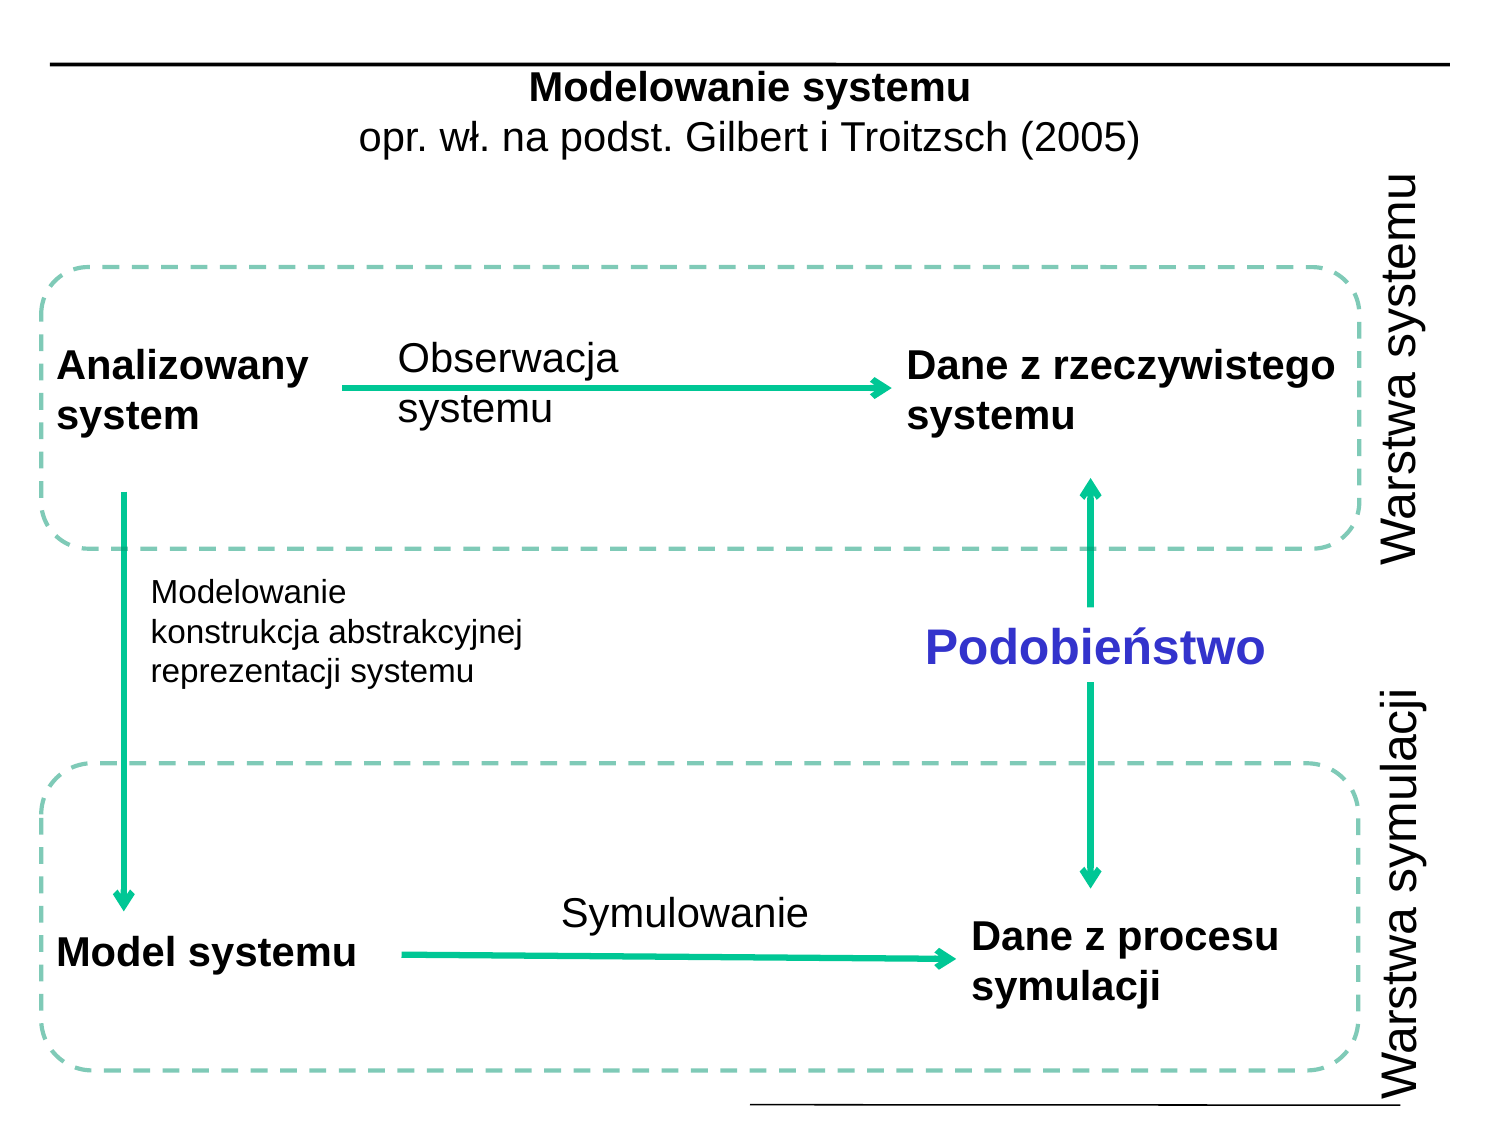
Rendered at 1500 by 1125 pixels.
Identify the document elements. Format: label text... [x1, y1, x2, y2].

text_box [39, 761, 1359, 1073]
title Modelowanie systemu opr. wł. na podst. Gilbert i Troitzsch (2005) [95, 25, 1405, 195]
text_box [401, 954, 957, 960]
text_box Podobieństwo [874, 607, 1086, 682]
text_box Warstwa symulacji [1359, 670, 1435, 1118]
text_box [39, 264, 1358, 551]
text_box Modelowanie konstrukcja abstrakcyjnej reprezentacji systemu [135, 562, 668, 697]
text_box Warstwa systemu [1358, 131, 1433, 581]
text_box Podobieństwo [1094, 607, 1317, 682]
